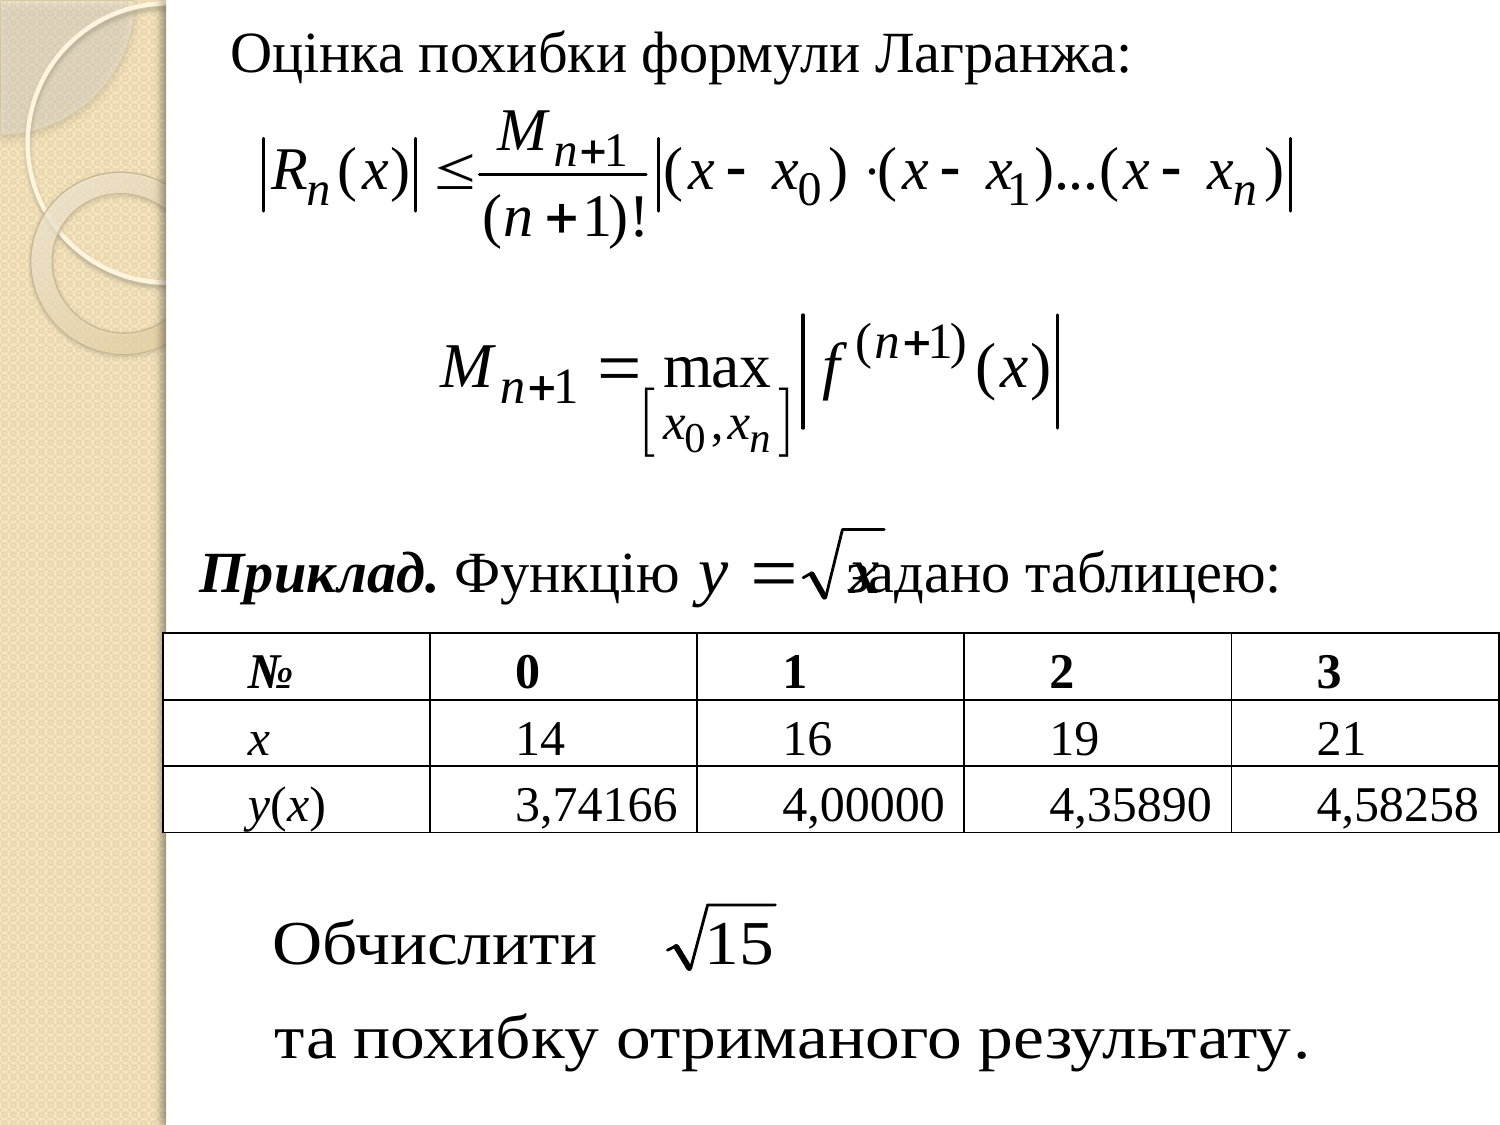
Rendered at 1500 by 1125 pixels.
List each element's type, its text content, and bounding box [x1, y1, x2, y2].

list Приклад. Функцію задано таблицею: [171, 527, 674, 621]
table_cell 3,74166 [431, 767, 696, 832]
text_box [681, 514, 898, 621]
table_cell 4,58258 [1232, 767, 1498, 832]
table_header 0 [431, 634, 696, 699]
table_header 3 [1232, 634, 1498, 699]
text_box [262, 889, 1317, 1088]
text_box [431, 302, 1069, 469]
table_header № [164, 634, 429, 699]
text_box Оцінка похибки формули Лагранжа: [215, 6, 1149, 92]
table_cell 21 [1232, 701, 1498, 765]
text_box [253, 92, 1301, 259]
table_cell 14 [431, 701, 696, 765]
table_cell у(х) [164, 767, 429, 832]
table_cell 4,35890 [965, 767, 1231, 832]
list Приклад. Функцію задано таблицею: [904, 527, 1500, 621]
table_cell х [164, 701, 429, 765]
table_cell 19 [965, 701, 1231, 765]
table_header 1 [698, 634, 963, 699]
table_cell 16 [698, 701, 963, 765]
table_cell 4,00000 [698, 767, 963, 832]
table_header 2 [965, 634, 1231, 699]
